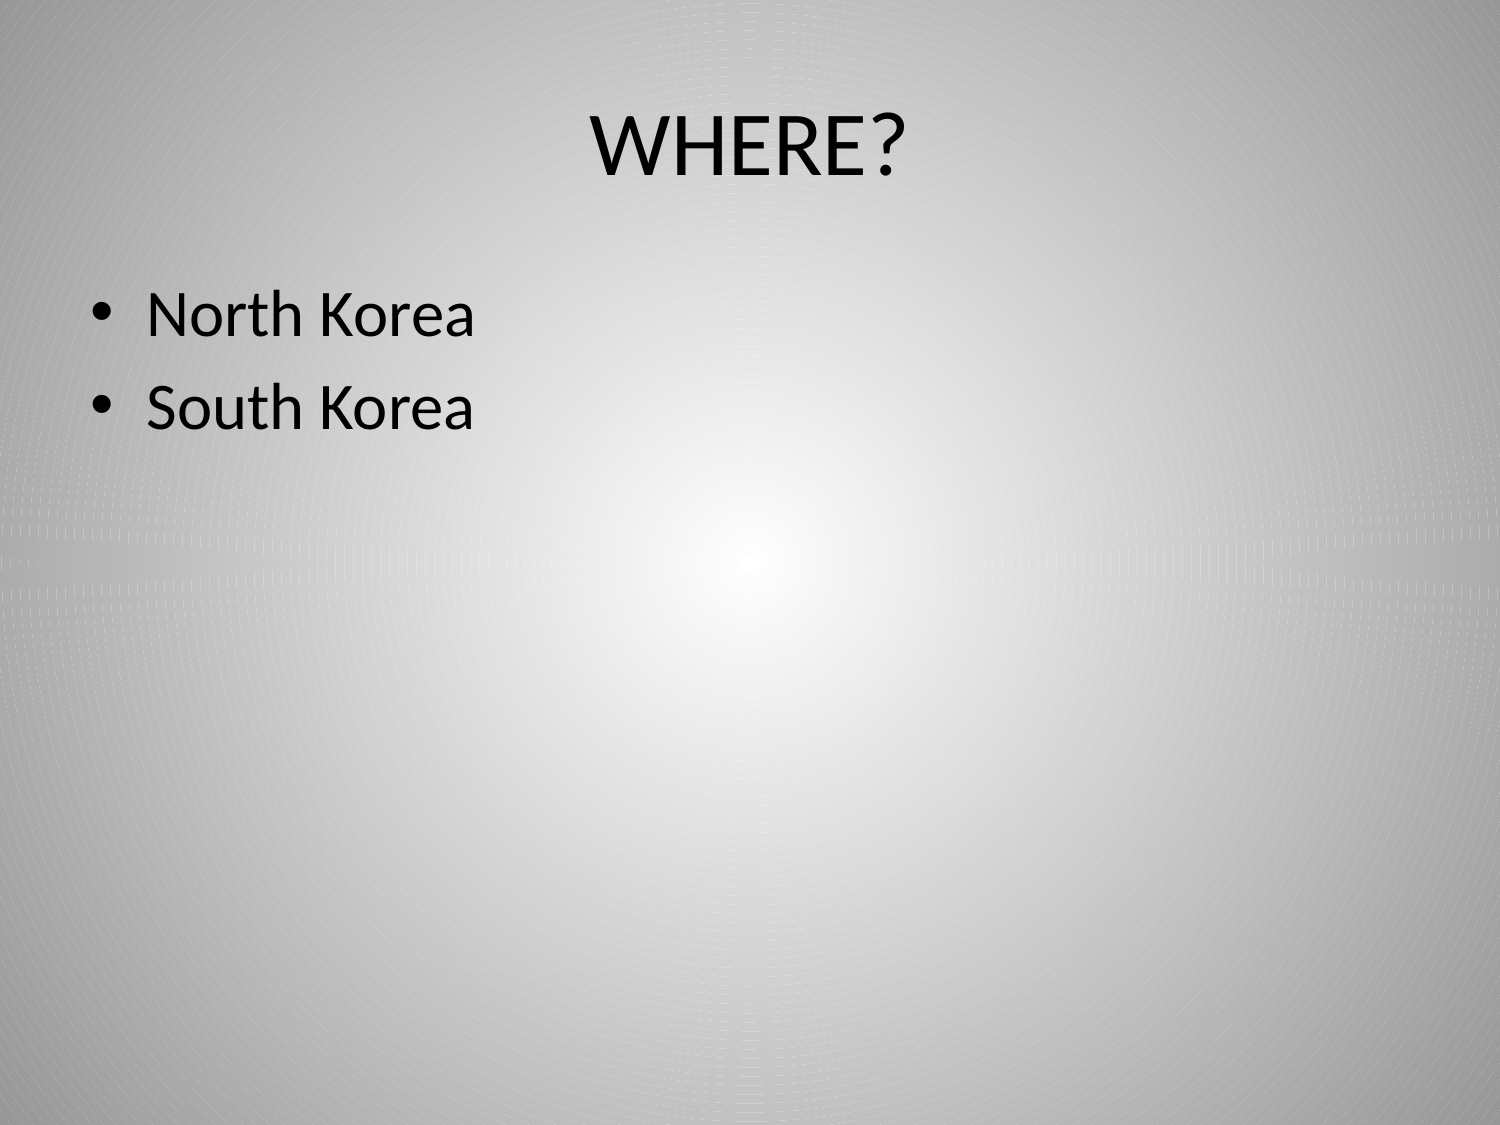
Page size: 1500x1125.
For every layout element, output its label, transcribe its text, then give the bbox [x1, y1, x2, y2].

list North Korea South Korea [75, 262, 1425, 1005]
title WHERE? [75, 45, 1425, 233]
